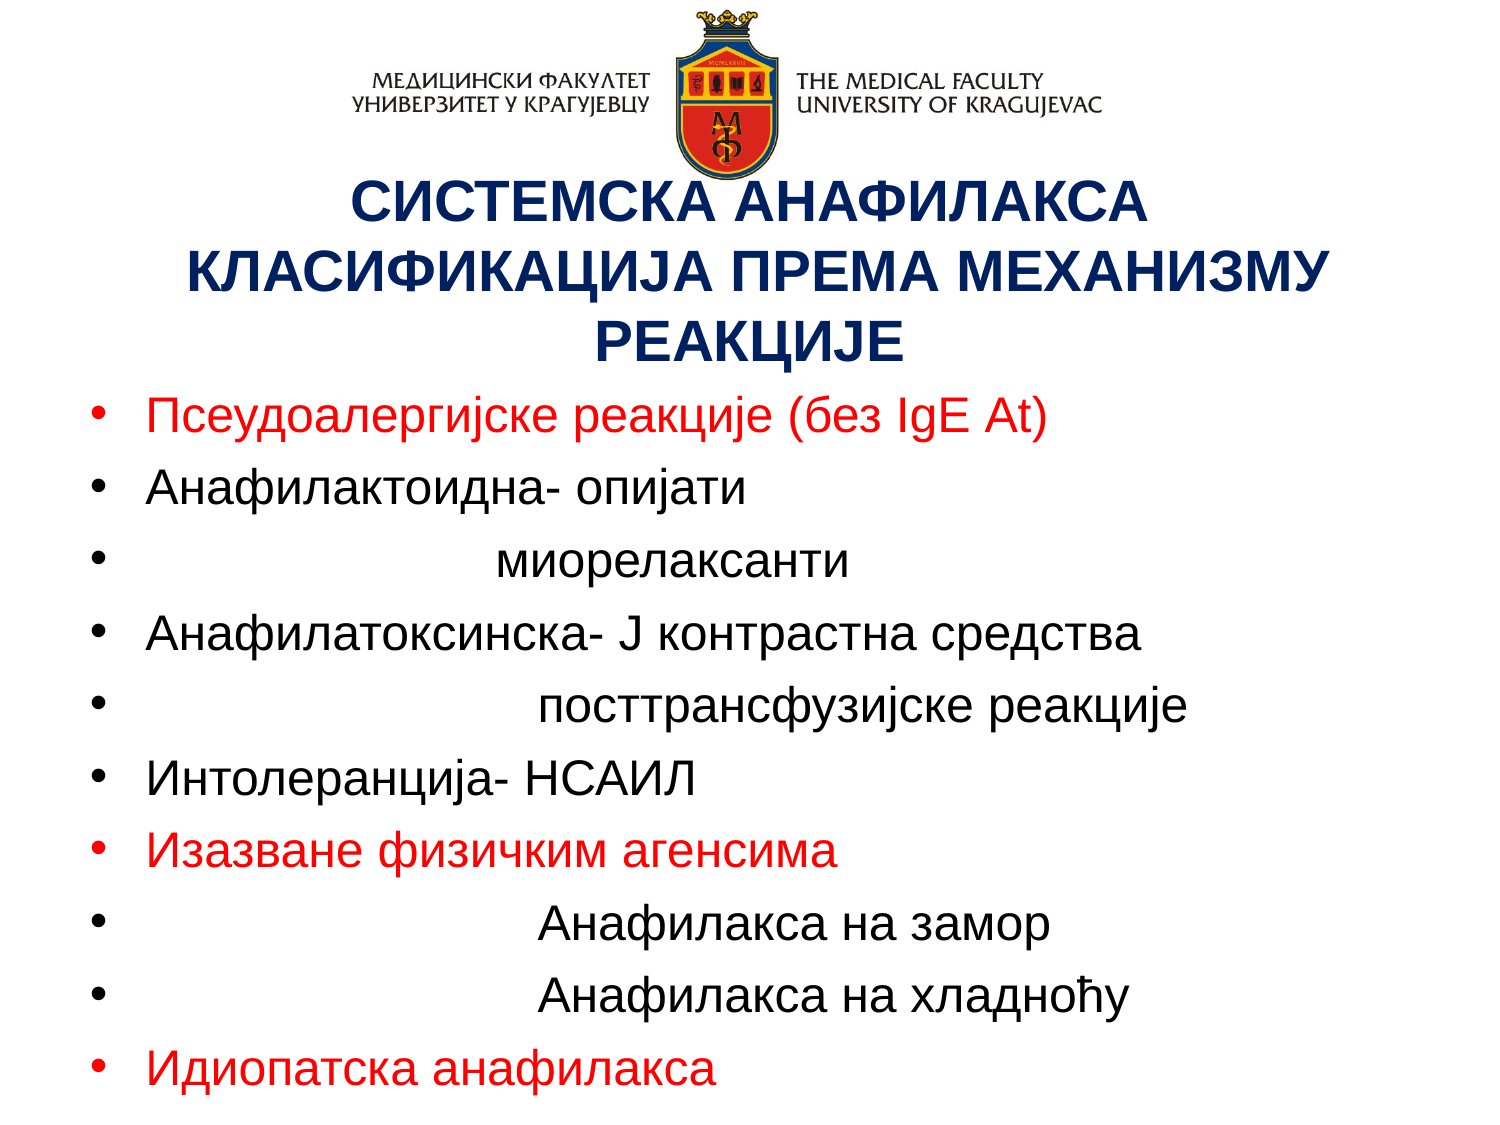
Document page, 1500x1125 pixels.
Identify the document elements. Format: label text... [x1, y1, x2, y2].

text_box Псеудоалергијске реакције (без IgЕ Аt) Анафилактоидна- опијати миорелаксанти Анафилатоксинска- Ј контрастна средства посттрансфузијске реакције Интолеранција- НСАИЛ Изазване физичким агенсима Анафилакса на замор Анафилакса на хладноћу Идиопатска анафилакса [74, 375, 1425, 1118]
picture [328, 0, 1125, 174]
text_box СИСТЕМСКА АНАФИЛАКСА КЛАСИФИКАЦИЈА ПРЕМА МЕХАНИЗМУ РЕАКЦИЈЕ [74, 174, 1425, 362]
